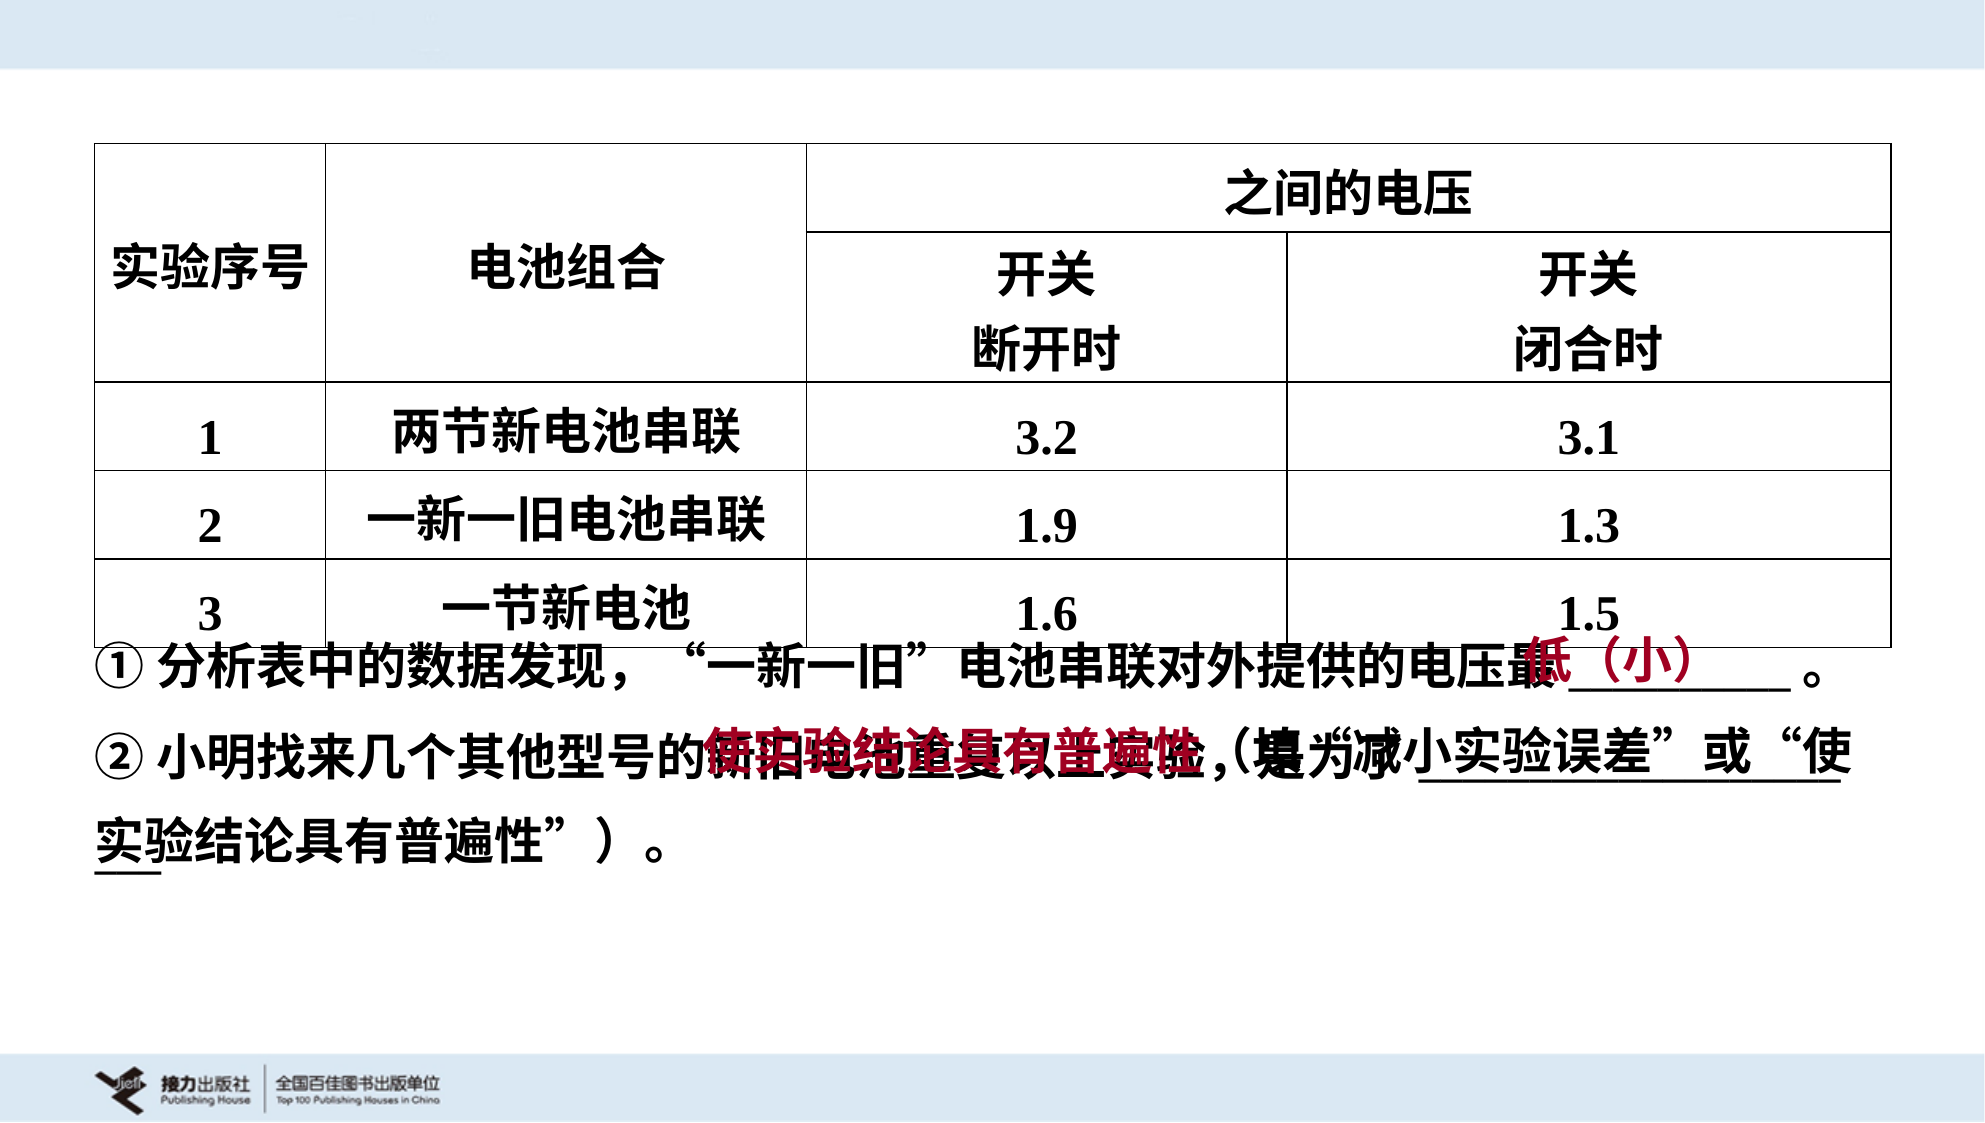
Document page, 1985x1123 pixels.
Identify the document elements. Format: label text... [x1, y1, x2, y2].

text_box ②小明找来几个其他型号的新旧电池重复以上实验，是为了___________________ ___ [94, 694, 1892, 970]
text_box 使实验结论具有普遍性（填“减小实验误差”或“使实验结论具有普遍性”）。 [94, 689, 1891, 870]
picture [0, 0, 1985, 1122]
text_box ①分析表中的数据发现，“一新一旧”电池串联对外提供的电压最__________。 [1742, 607, 1892, 694]
text_box ①分析表中的数据发现，“一新一旧”电池串联对外提供的电压最__________。 [94, 607, 1504, 689]
text_box 低（小） [1504, 600, 1742, 689]
